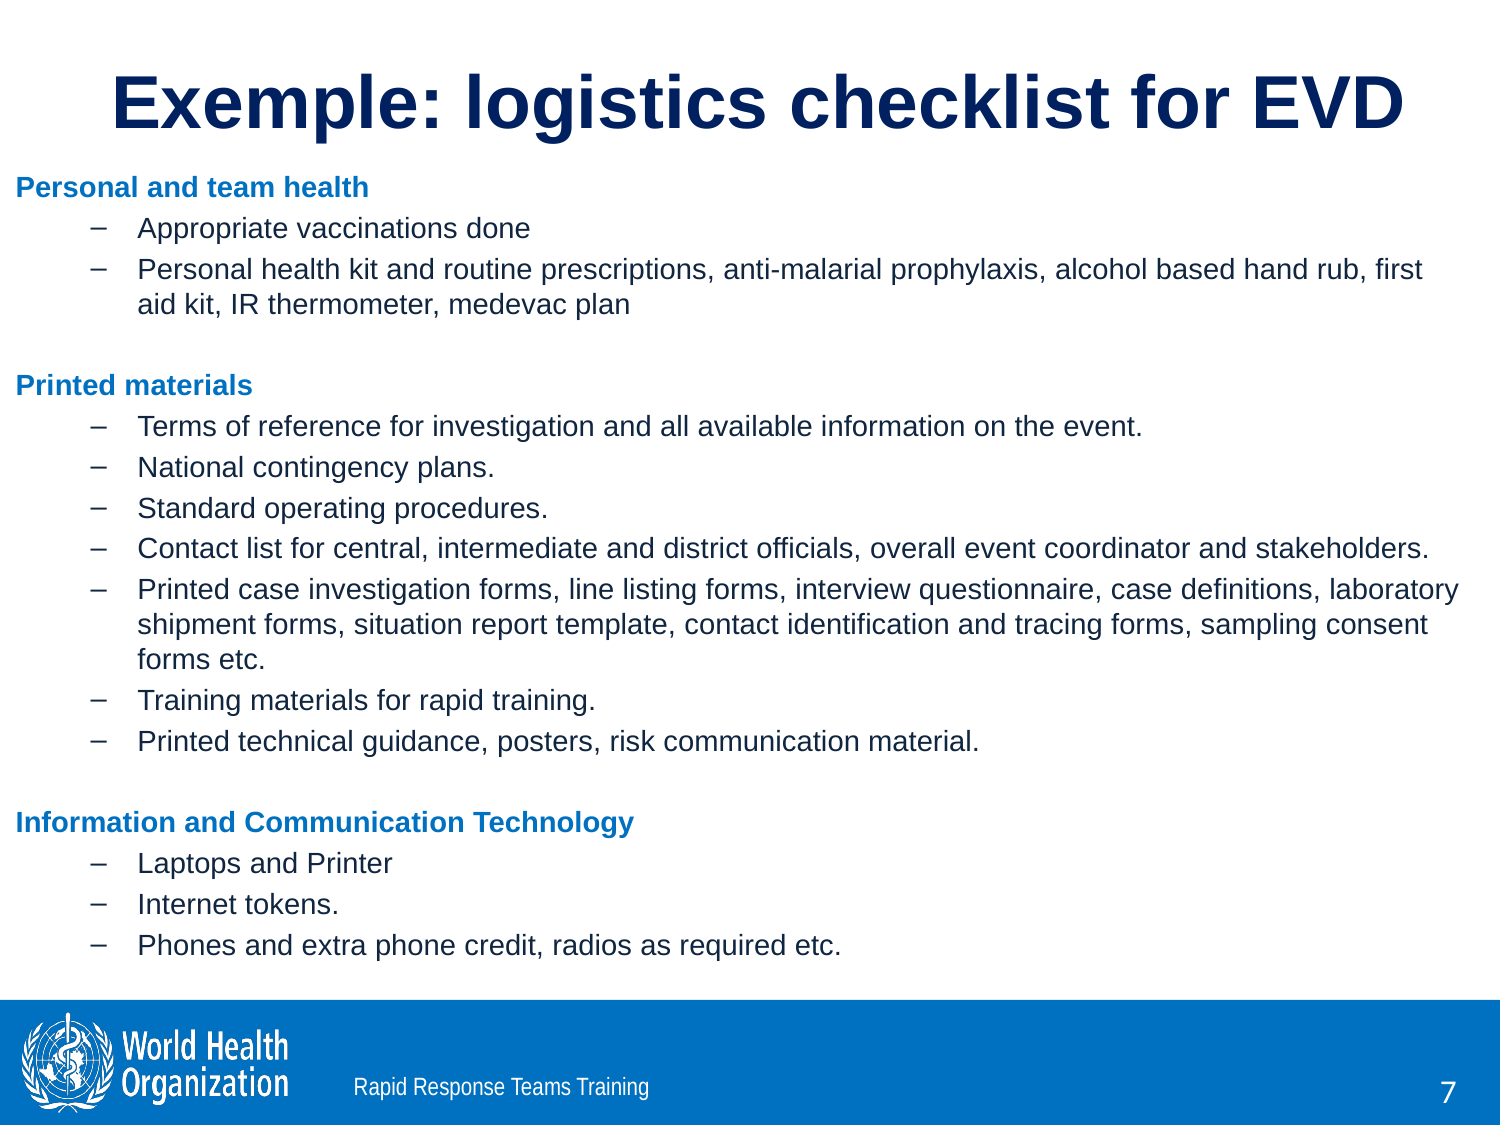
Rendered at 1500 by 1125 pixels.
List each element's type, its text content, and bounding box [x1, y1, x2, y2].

list Personal and team health Appropriate vaccinations done Personal health kit and routine prescriptions, anti-malarial prophylaxis, alcohol based hand rub, first aid kit, IR thermometer, medevac plan Printed materials Terms of reference for investigation and all available information on the event. National contingency plans. Standard operating procedures. Contact list for central, intermediate and district officials, overall event coordinator and stakeholders. Printed case investigation forms, line listing forms, interview questionnaire, case definitions, laboratory shipment forms, situation report template, contact identification and tracing forms, sampling consent forms etc. Training materials for rapid training. Printed technical guidance, posters, risk communication material. Information and Communication Technology Laptops and Printer Internet tokens. Phones and extra phone credit, radios as required etc. [0, 160, 1483, 1047]
picture [21, 1047, 288, 1113]
title Exemple: logistics checklist for EVD [17, 5, 1500, 193]
